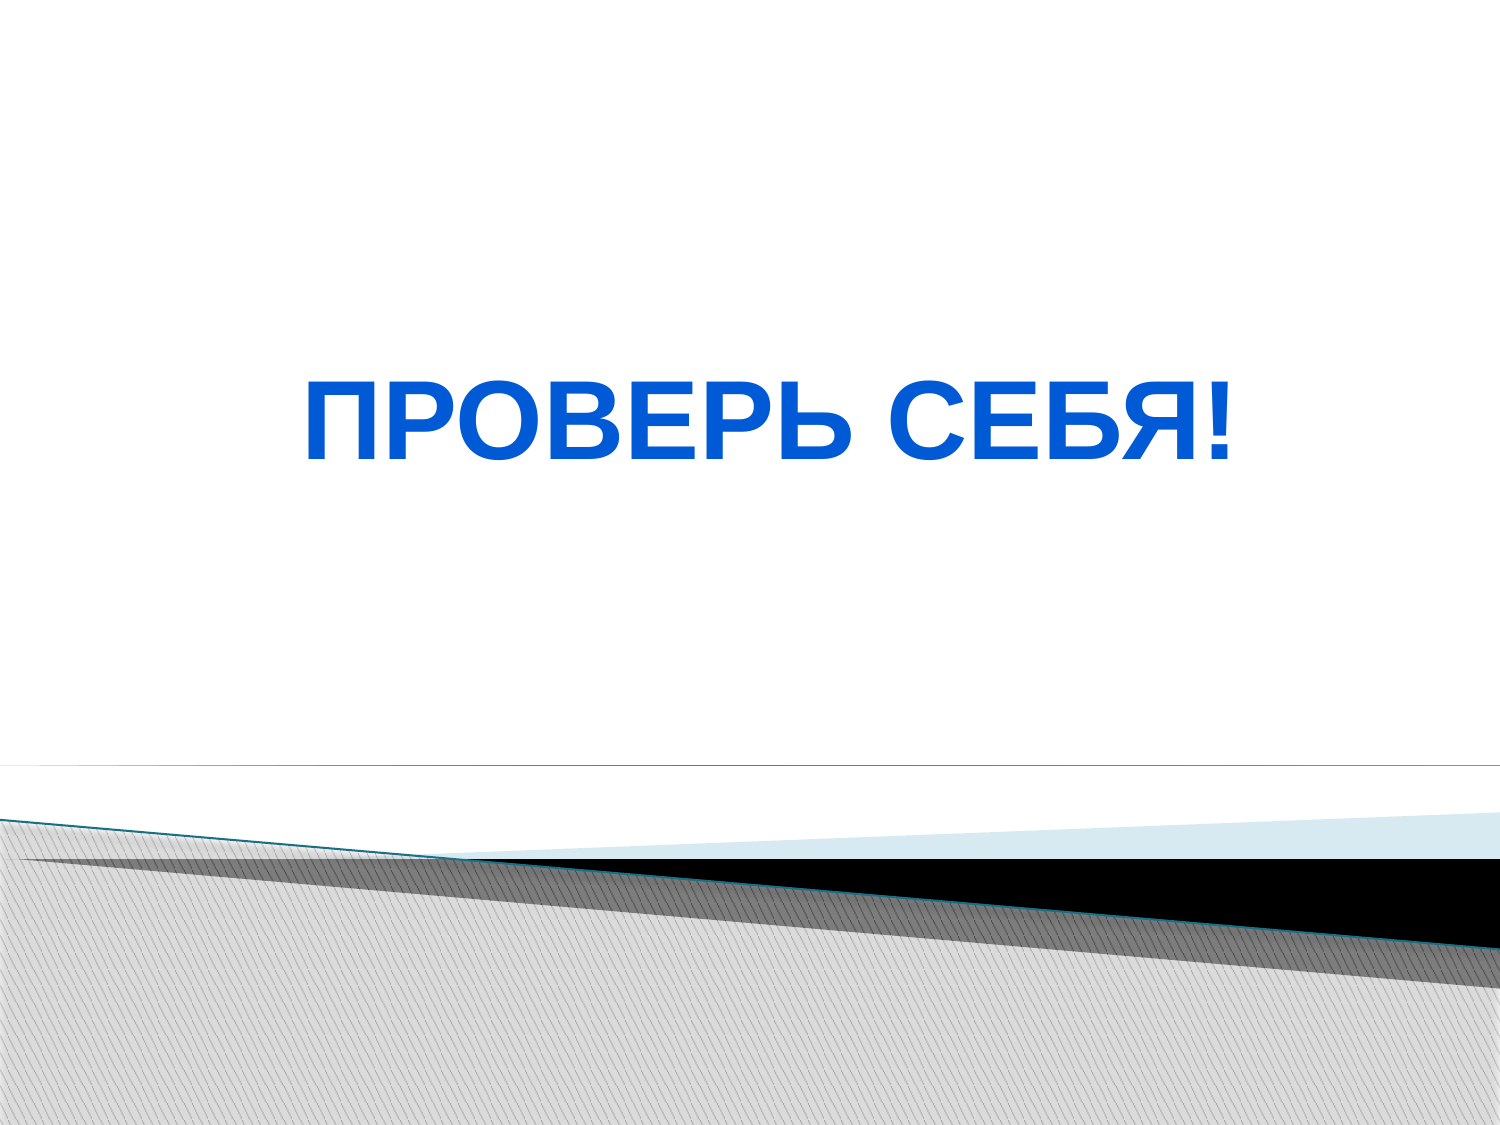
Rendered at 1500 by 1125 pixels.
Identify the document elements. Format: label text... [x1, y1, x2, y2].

picture [5, 859, 1500, 989]
text_box Проверь себя! [286, 339, 1254, 490]
